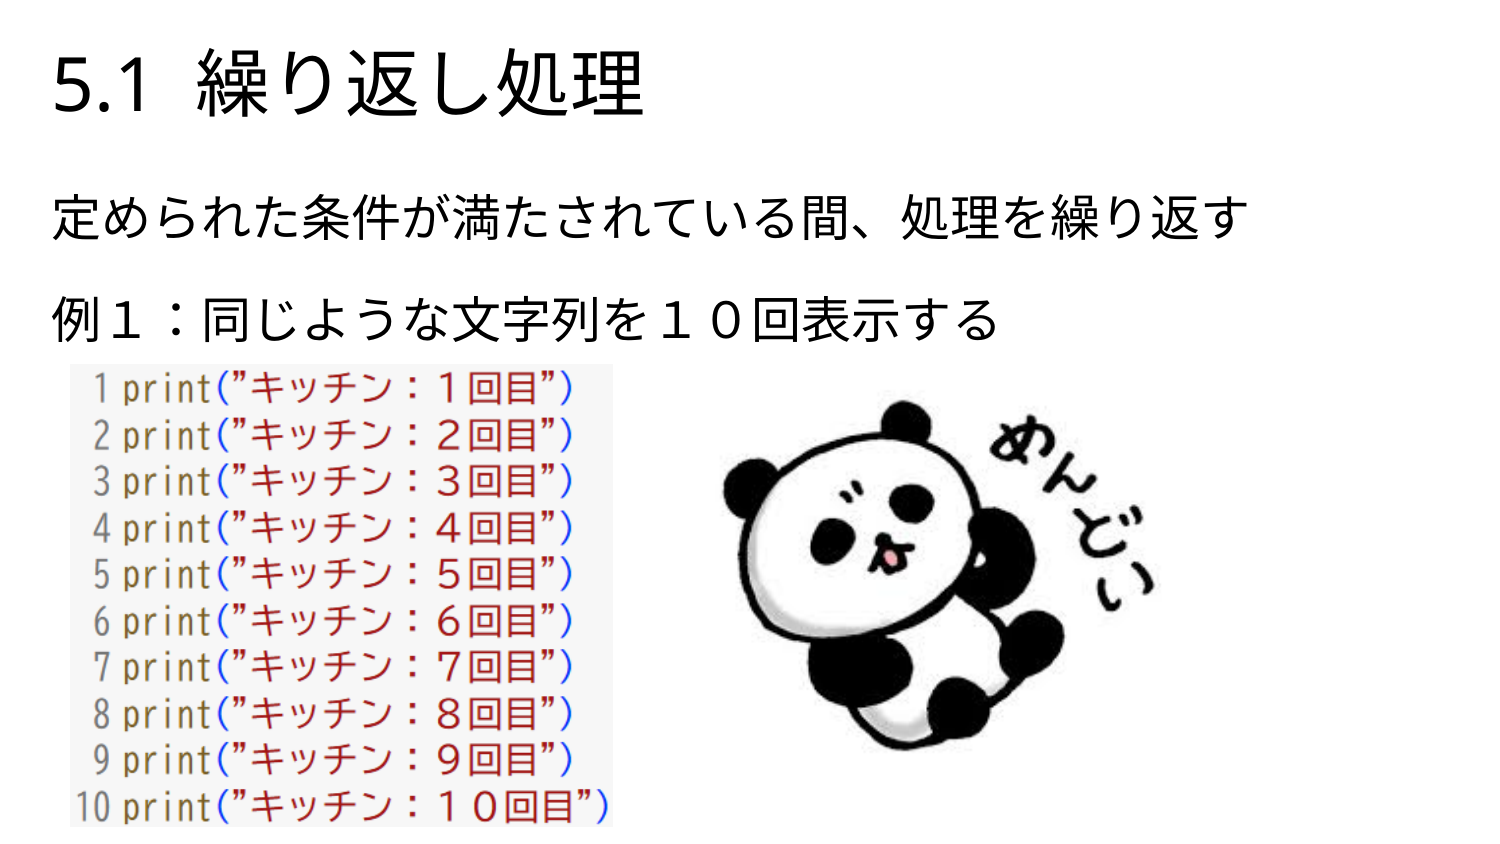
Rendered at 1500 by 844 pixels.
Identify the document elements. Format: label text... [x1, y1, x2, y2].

picture [70, 364, 614, 827]
text_box 定められた条件が満たされている間、処理を繰り返す [36, 171, 1328, 262]
picture [689, 375, 1177, 775]
title 5.1 繰り返し処理 [36, 21, 1435, 131]
text_box 例１：同じような文字列を１０回表示する [36, 273, 1034, 364]
